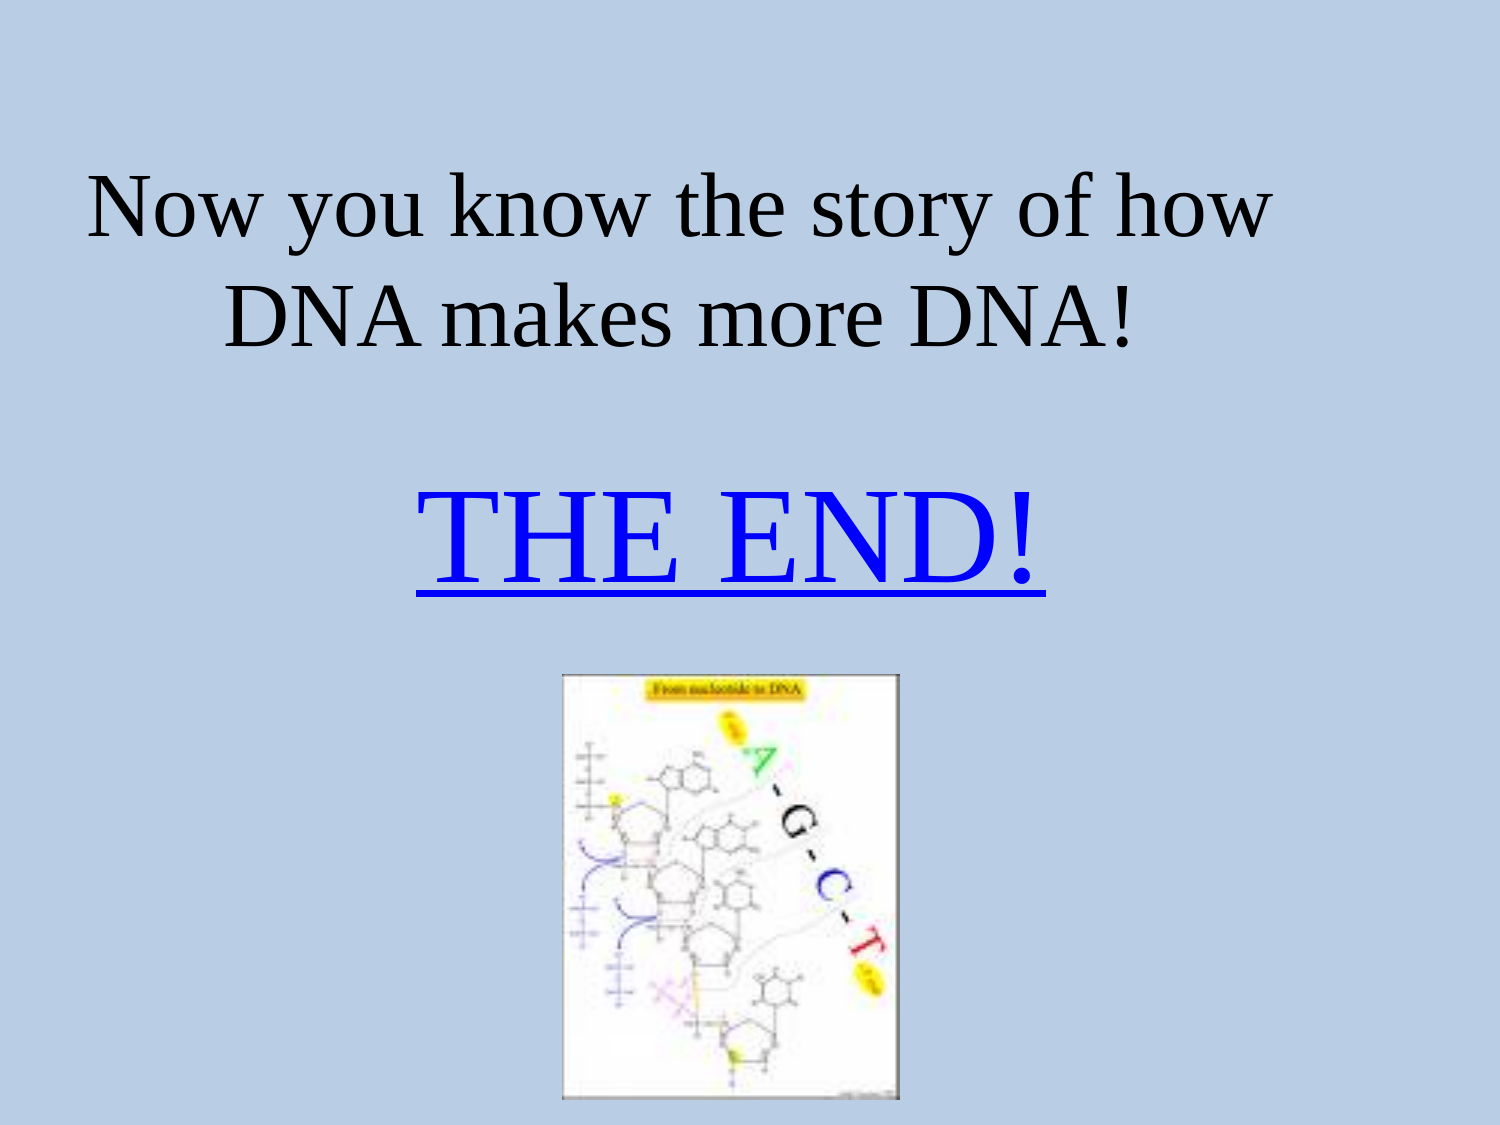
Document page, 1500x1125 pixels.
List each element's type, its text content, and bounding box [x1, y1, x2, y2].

text_box Now you know the story of how DNA makes more DNA! [62, 137, 1300, 483]
text_box THE END! [225, 437, 1238, 618]
picture [562, 674, 901, 1100]
